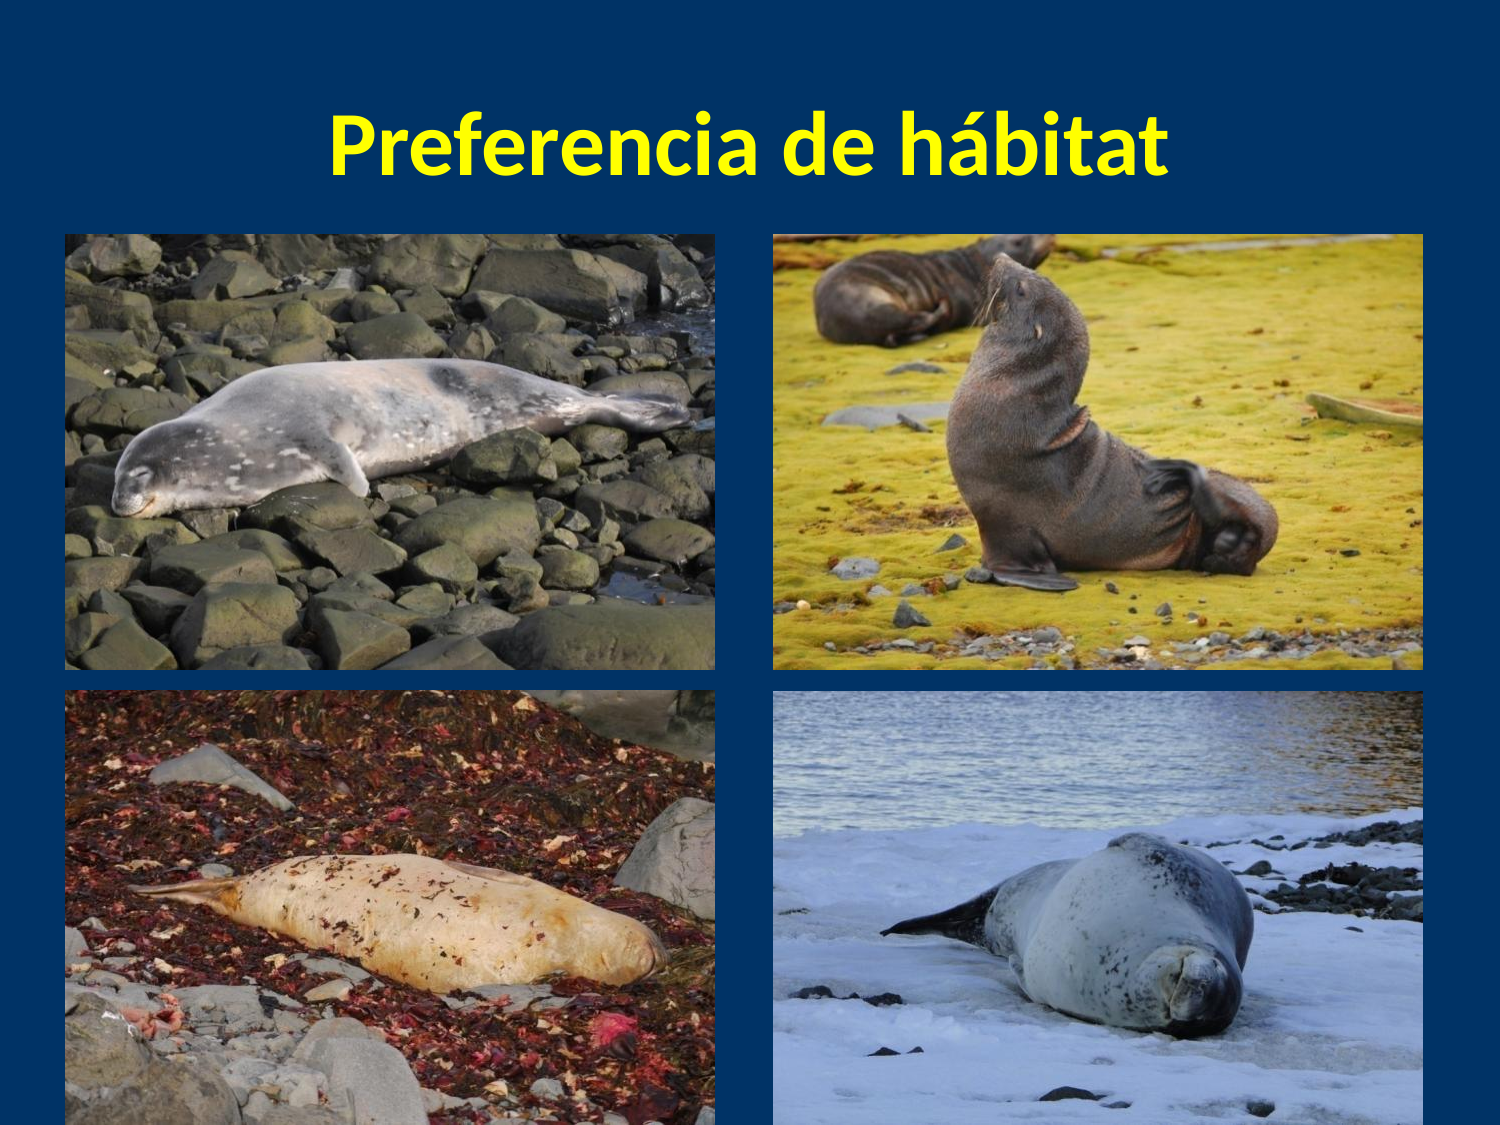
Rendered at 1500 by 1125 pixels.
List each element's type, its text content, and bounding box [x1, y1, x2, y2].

picture [64, 689, 716, 1125]
picture [773, 234, 1424, 670]
picture [773, 691, 1424, 1125]
title Preferencia de hábitat [75, 45, 1425, 233]
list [64, 234, 716, 670]
